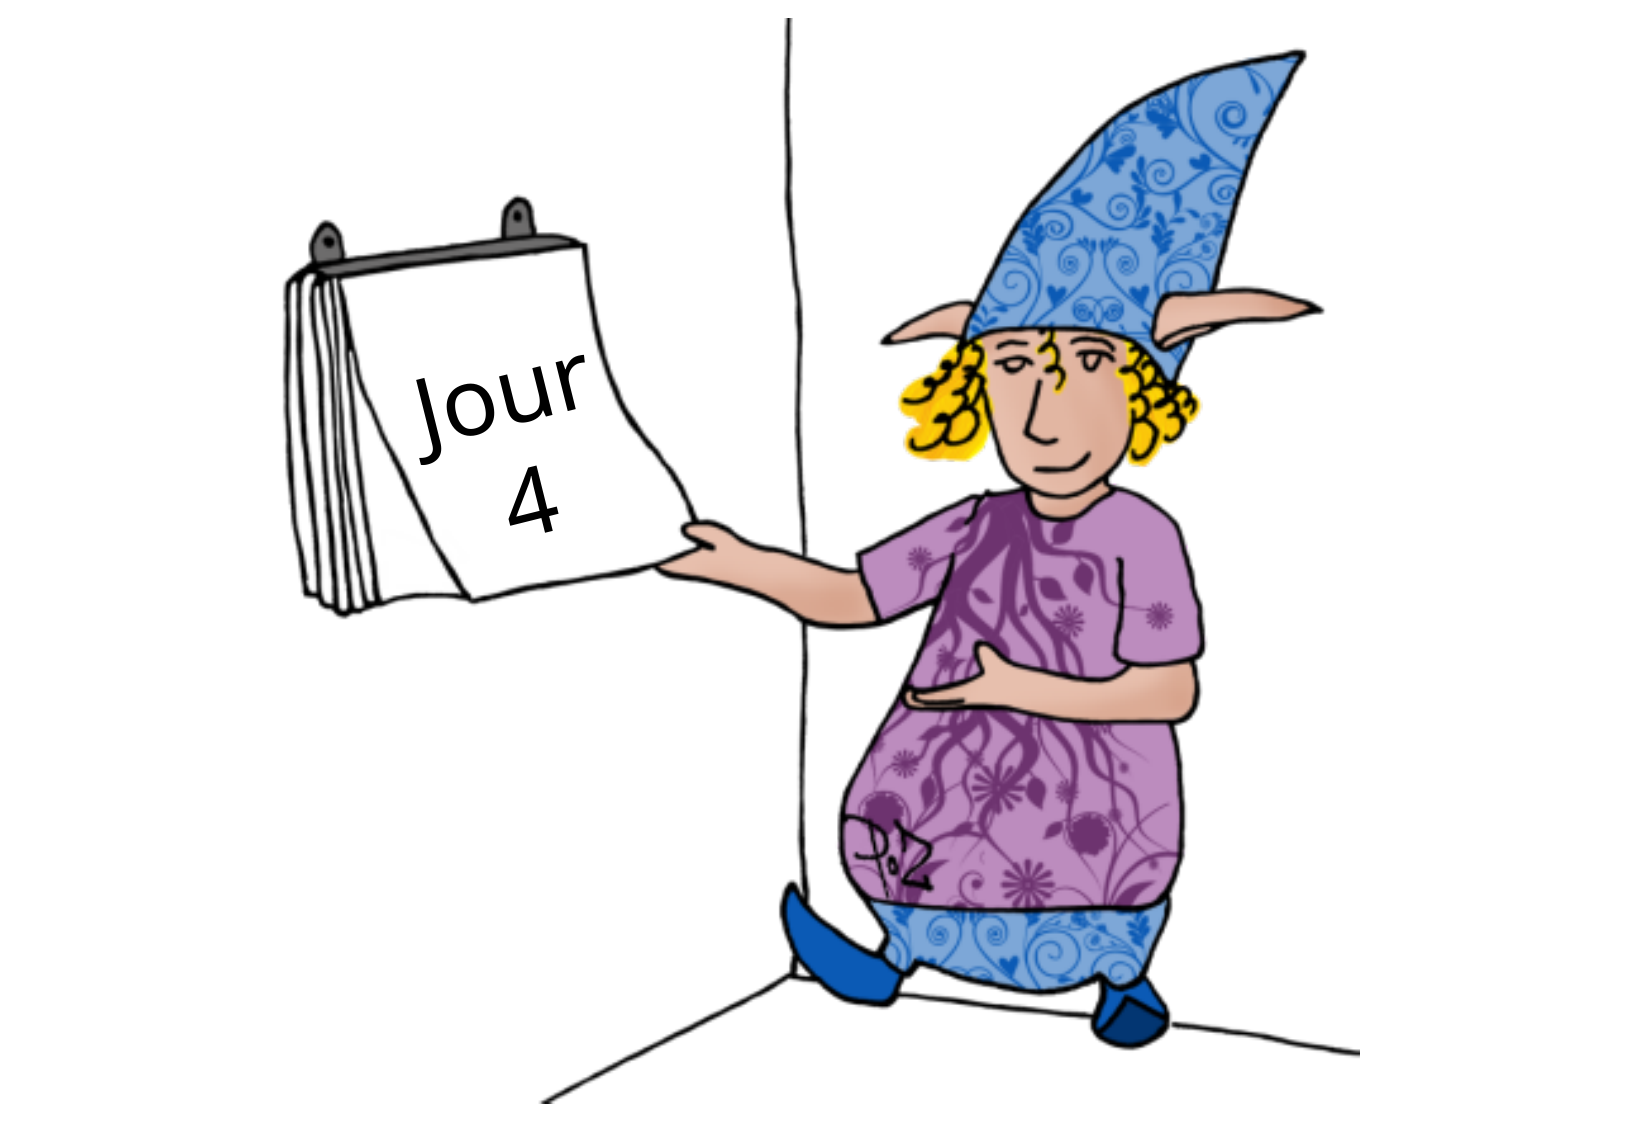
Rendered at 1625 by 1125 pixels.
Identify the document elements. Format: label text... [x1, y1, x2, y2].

text_box Jour 4 [339, 290, 693, 597]
picture [264, 18, 1360, 1104]
